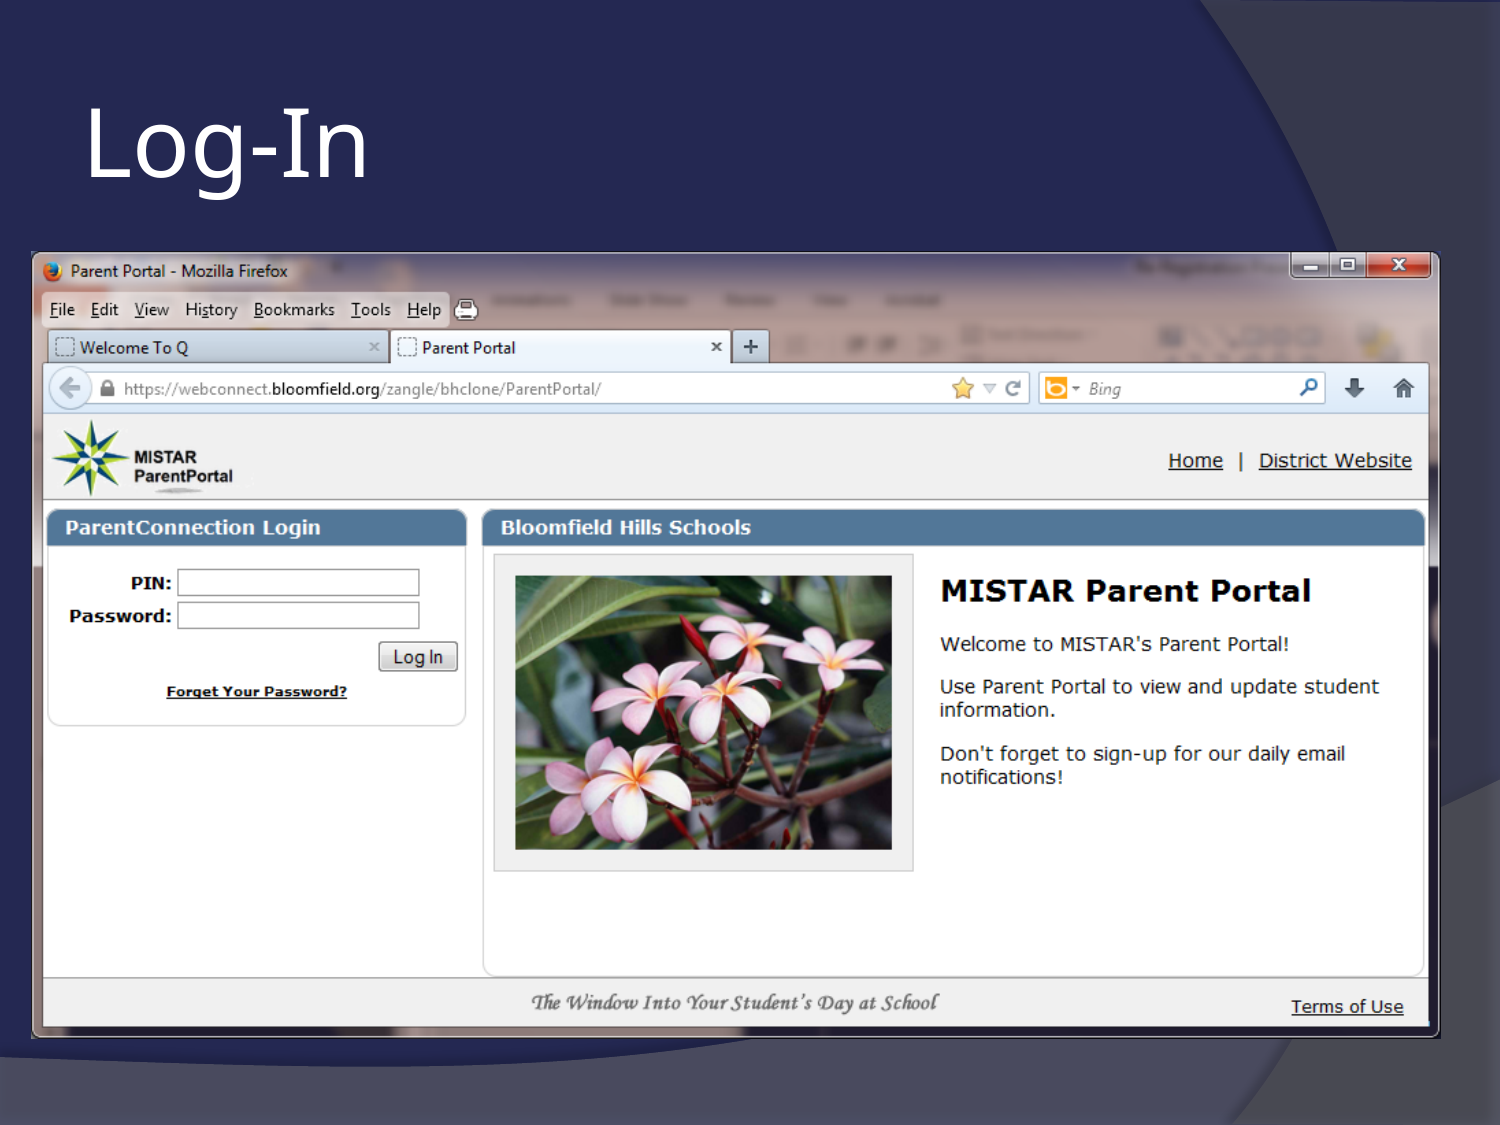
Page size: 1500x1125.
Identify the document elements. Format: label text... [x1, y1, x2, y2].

title Log-In [75, 45, 1300, 233]
picture [30, 251, 1441, 1039]
